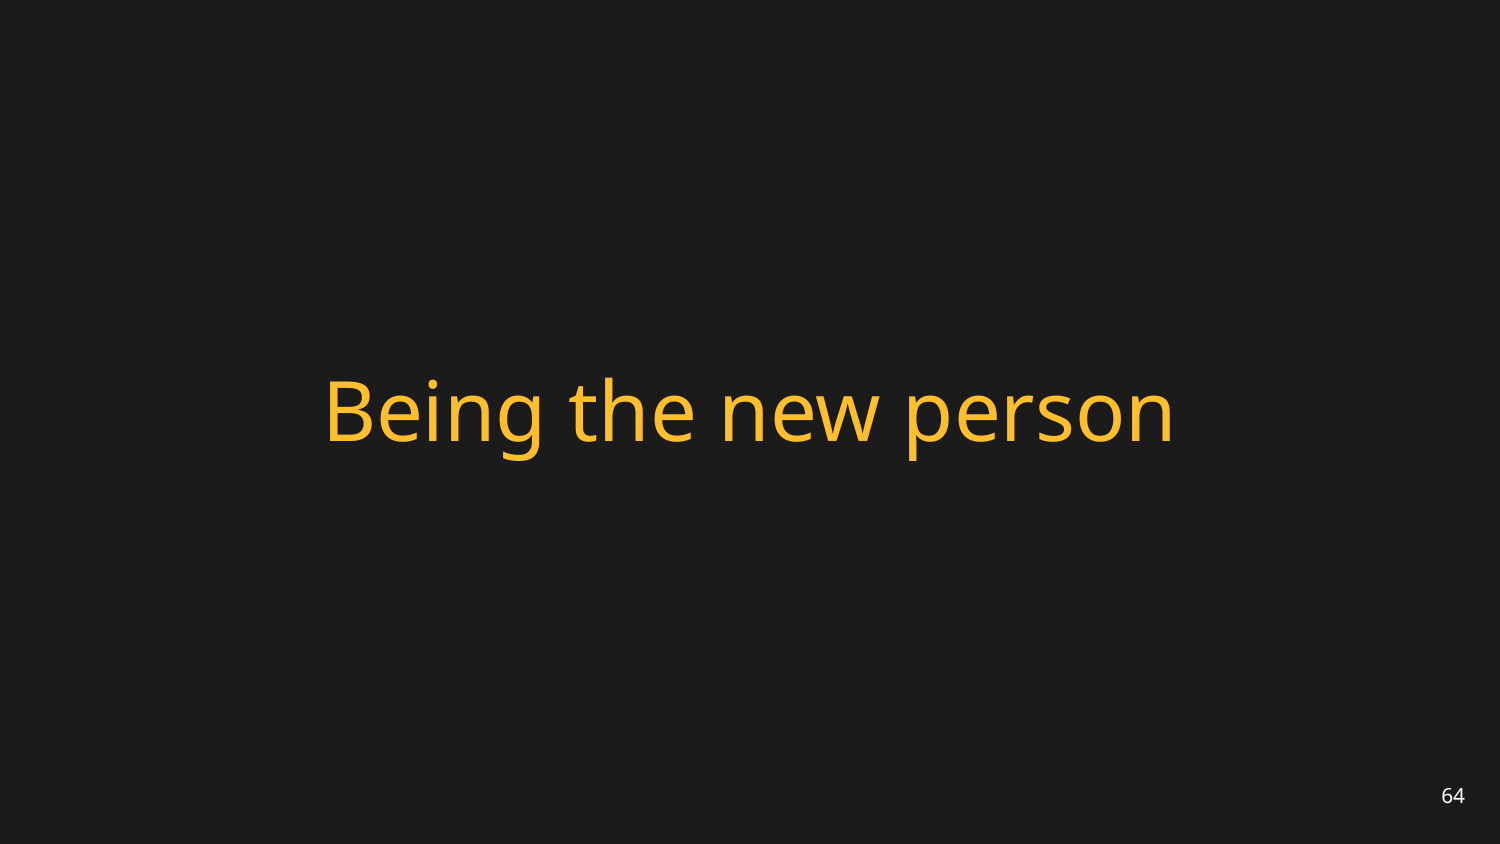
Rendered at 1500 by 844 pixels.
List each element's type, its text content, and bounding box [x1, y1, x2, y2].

title Being the new person [51, 72, 1449, 753]
slide_number 64 [1389, 764, 1480, 830]
